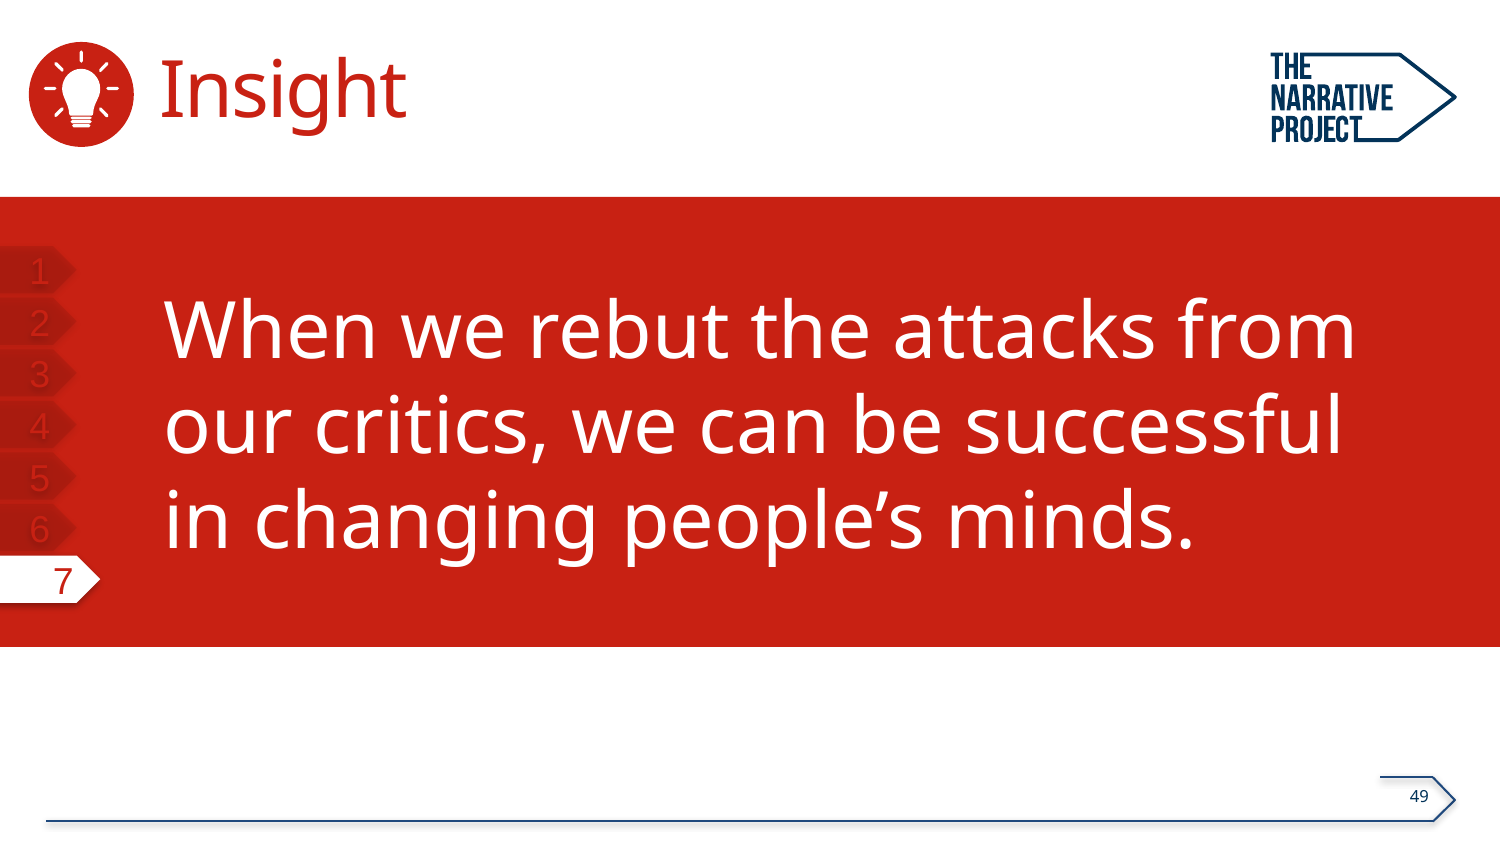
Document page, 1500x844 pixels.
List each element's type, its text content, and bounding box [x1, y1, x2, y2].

slide_number 49 [1315, 775, 1444, 820]
text_box When we rebut the attacks from our critics, we can be successful in changing people’s minds. [0, 195, 1500, 649]
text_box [0, 245, 101, 604]
title Insight [159, 49, 1247, 146]
